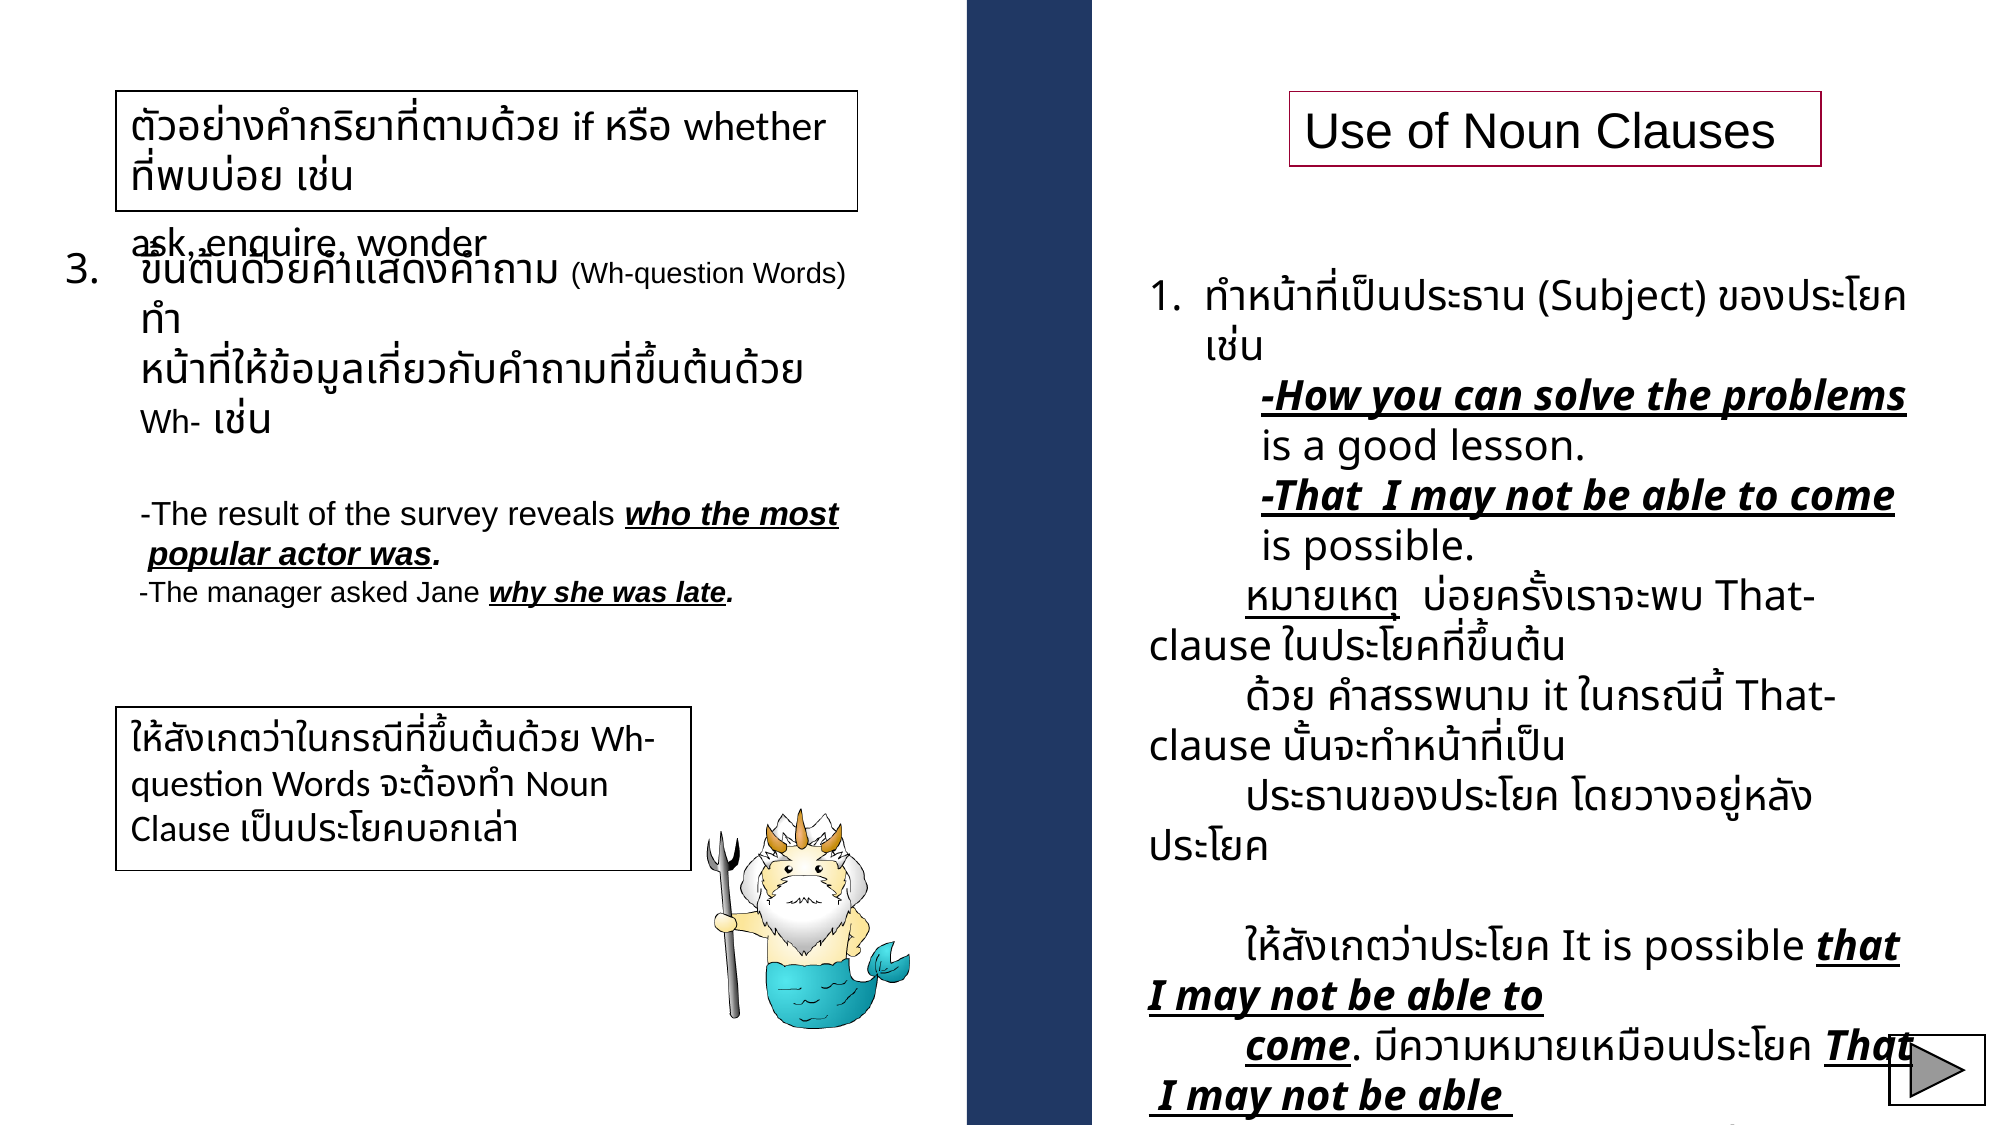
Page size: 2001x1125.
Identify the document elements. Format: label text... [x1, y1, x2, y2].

text_box ขึ้นต้นด้วยคำแสดงคำถาม (Wh-question Words) ทำ หน้าที่ให้ข้อมูลเกี่ยวกับคำถามที่ขึ้นต้นด้วย Wh- เช่น -The result of the survey reveals who the most popular actor was. [49, 234, 890, 580]
text_box ตัวอย่างคำกริยาที่ตามด้วย if หรือ whether ที่พบบ่อย เช่น ask, enquire, wonder [115, 91, 858, 212]
text_box [1935, 1034, 1986, 1106]
text_box Use of Noun Clauses [1289, 91, 1822, 167]
picture [680, 799, 929, 1048]
text_box [966, 0, 1093, 1125]
text_box ให้สังเกตว่าในกรณีที่ขึ้นต้นด้วย Wh-question Words จะต้องทำ Noun Clause เป็นประโยคบอกเล่า [115, 706, 691, 871]
text_box -The manager asked Jane why she was late. [123, 531, 999, 616]
text_box ทำหน้าที่เป็นประธาน (Subject) ของประโยค เช่น -How you can solve the problems is a good lesson. -That I may not be able to come is possible. หมายเหตุ บ่อยครั้งเราจะพบ That-clause ในประโยคที่ขึ้นต้น ด้วย คำสรรพนาม it ในกรณีนี้ That-clause นั้นจะทำหน้าที่เป็น ประธานของประโยค โดยวางอยู่หลังประโยค ให้สังเกตว่าประโยค It is possible that I may not be able to come. มีความหมายเหมือนประโยค That I may not be able to come is possible. ทุกอย่าง ตัวอย่างอื่น เช่น -It is well known that rubber grows in Malaysia. (= That rubber grows in Malaysia is well known.) -It is disappointing that Tom can’t phone us. (=That Tom can't phone us is disappointing.) [1133, 211, 1935, 1125]
